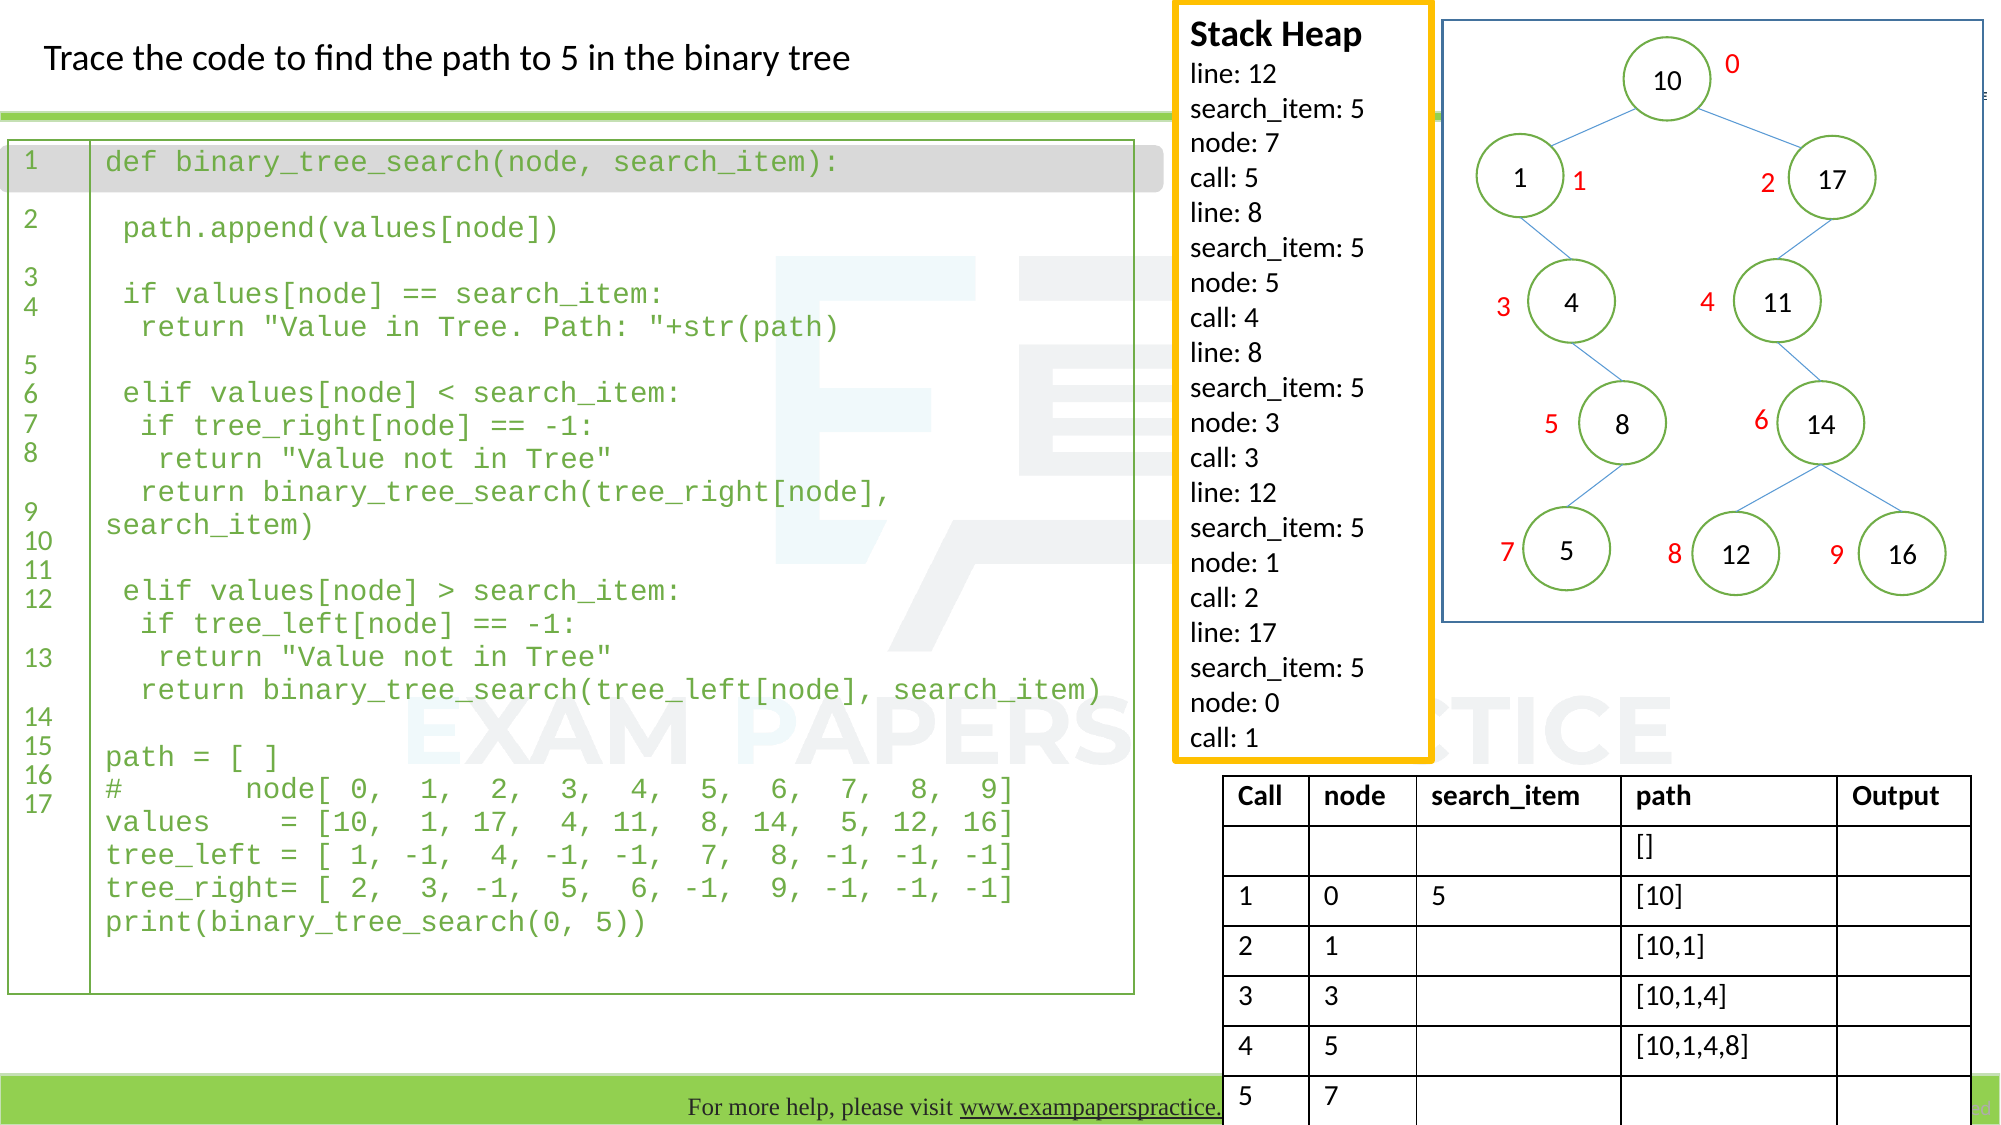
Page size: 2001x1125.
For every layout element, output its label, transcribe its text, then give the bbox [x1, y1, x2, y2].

table_cell 3 [1310, 977, 1416, 1025]
table_header 1 2 3 4 5 6 7 8 9 10 11 12 13 14 15 16 17 [9, 141, 89, 993]
table_header search_item [1417, 777, 1620, 825]
table_cell 1 [1224, 877, 1308, 925]
table_cell [1224, 827, 1308, 875]
table_cell 2 [1224, 927, 1308, 975]
table_cell 7 [1310, 1077, 1416, 1125]
table_cell [1417, 827, 1620, 875]
table_cell [1838, 977, 1970, 1025]
text_box Trace the code to find the path to 5 in the binary tree [28, 25, 1072, 86]
table_cell [1417, 927, 1620, 975]
table_cell 3 [1224, 977, 1308, 1025]
table_header Call [1224, 777, 1308, 825]
table_cell [10,1] [1622, 927, 1836, 975]
table_cell [1310, 827, 1416, 875]
table_cell [1838, 1077, 1970, 1125]
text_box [1442, 20, 1984, 623]
text_box [1135, 145, 1164, 193]
table_header Output [1838, 777, 1970, 825]
table_header node [1310, 777, 1416, 825]
table_cell [1838, 1027, 1970, 1075]
table_cell [1838, 927, 1970, 975]
table_cell 0 [1310, 877, 1416, 925]
table_header def binary_tree_search(node, search_item): path.append(values[node]) if values[node] == search_item: return "Value in Tree. Path: "+str(path) elif values[node] < search_item: if tree_right[node] == -1: return "Value not in Tree" return binary_tree_search(tree_right[node], search_item) elif values[node] > search_item: if tree_left[node] == -1: return "Value not in Tree" return binary_tree_search(tree_left[node], search_item) path = [ ] # node[ 0, 1, 2, 3, 4, 5, 6, 7, 8, 9] values = [10, 1, 17, 4, 11, 8, 14, 5, 12, 16] tree_left = [ 1, -1, 4, -1, -1, 7, 8, -1, -1, -1] tree_right= [ 2, 3, -1, 5, 6, -1, 9, -1, -1, -1] print(binary_tree_search(0, 5)) [91, 141, 1133, 993]
table_cell [10] [1622, 877, 1836, 925]
table_cell [] [1622, 827, 1836, 875]
table_cell 1 [1310, 927, 1416, 975]
table_cell 5 [1310, 1027, 1416, 1075]
table_cell [1417, 977, 1620, 1025]
table_cell [10,1,4,8] [1622, 1027, 1836, 1075]
text_box Stack Heap line: 12 search_item: 5 node: 7 call: 5 line: 8 search_item: 5 node: 5 call: 4 line: 8 search_item: 5 node: 3 call: 3 line: 12 search_item: 5 node: 1 call: 2 line: 17 search_item: 5 node: 0 call: 1 [1175, 1, 1432, 761]
table_header path [1622, 777, 1836, 825]
table_cell [1838, 877, 1970, 925]
table_cell 4 [1224, 1027, 1308, 1075]
table_cell [1417, 1027, 1620, 1075]
text_box [0, 145, 7, 193]
table_cell 5 [1417, 877, 1620, 925]
table_cell [10,1,4] [1622, 977, 1836, 1025]
table_cell [1838, 827, 1970, 875]
table_cell 5 [1224, 1077, 1308, 1125]
table_cell [1622, 1077, 1836, 1125]
table_cell [1417, 1077, 1620, 1125]
